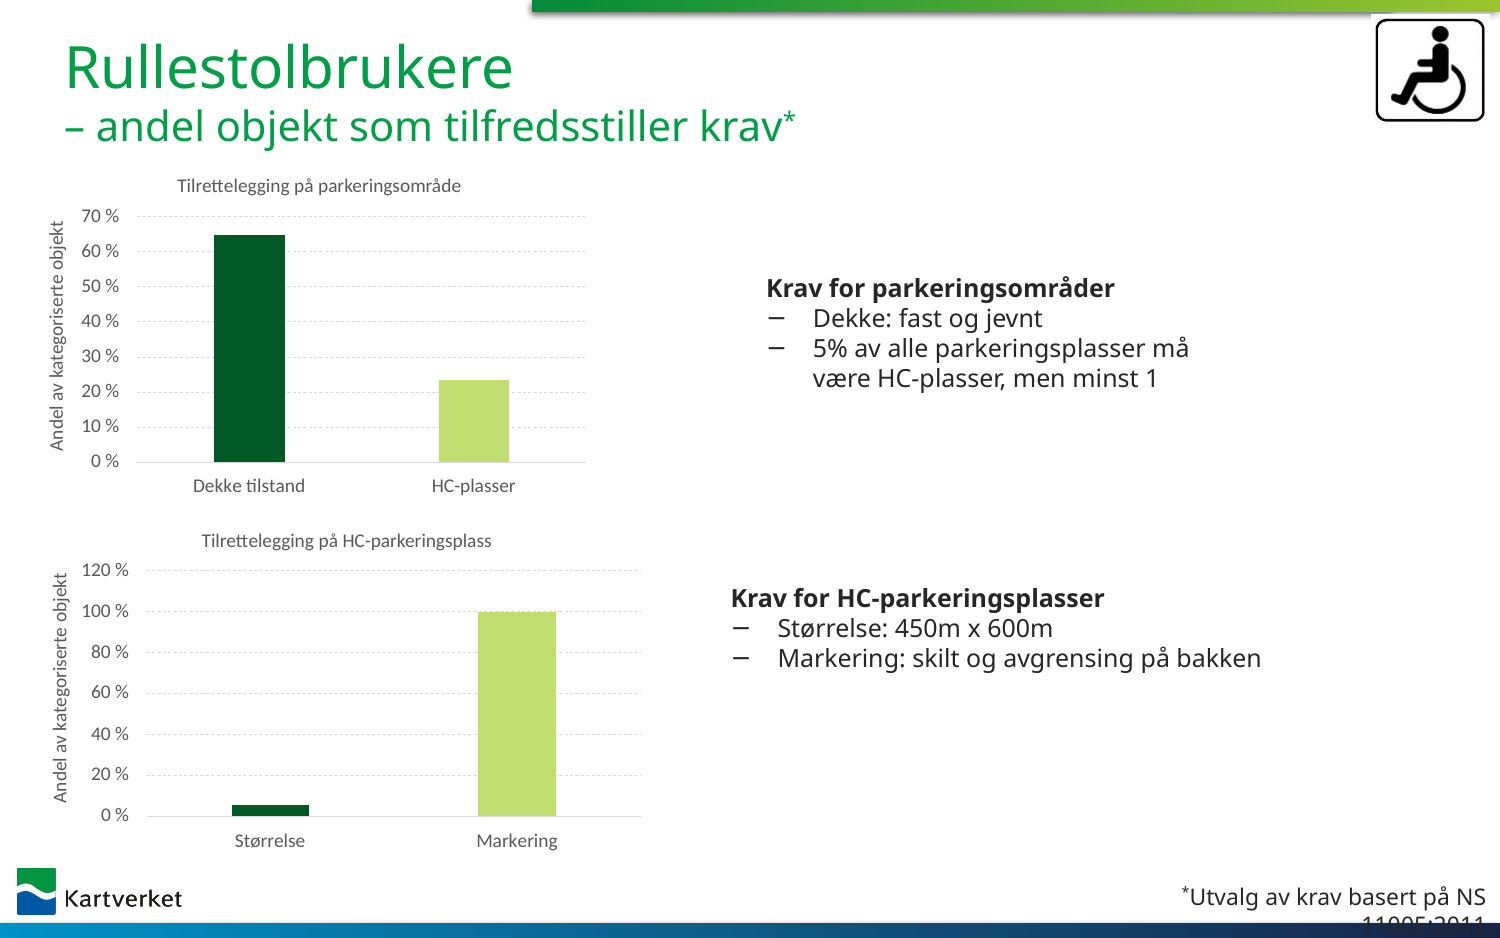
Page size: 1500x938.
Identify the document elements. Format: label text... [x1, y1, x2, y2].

text_box *Utvalg av krav basert på NS 11005:2011 [1068, 873, 1500, 938]
picture [41, 520, 652, 859]
text_box Krav for HC-parkeringsplasser Størrelse: 450m x 600m Markering: skilt og avgrensing på bakken [715, 574, 1278, 680]
text_box Rullestolbrukere – andel objekt som tilfredsstiller krav* [49, 23, 1431, 158]
text_box Krav for parkeringsområder Dekke: fast og jevnt 5% av alle parkeringsplasser må være HC-plasser, men minst 1 [751, 264, 1232, 400]
picture [1371, 13, 1491, 127]
picture [41, 166, 598, 505]
